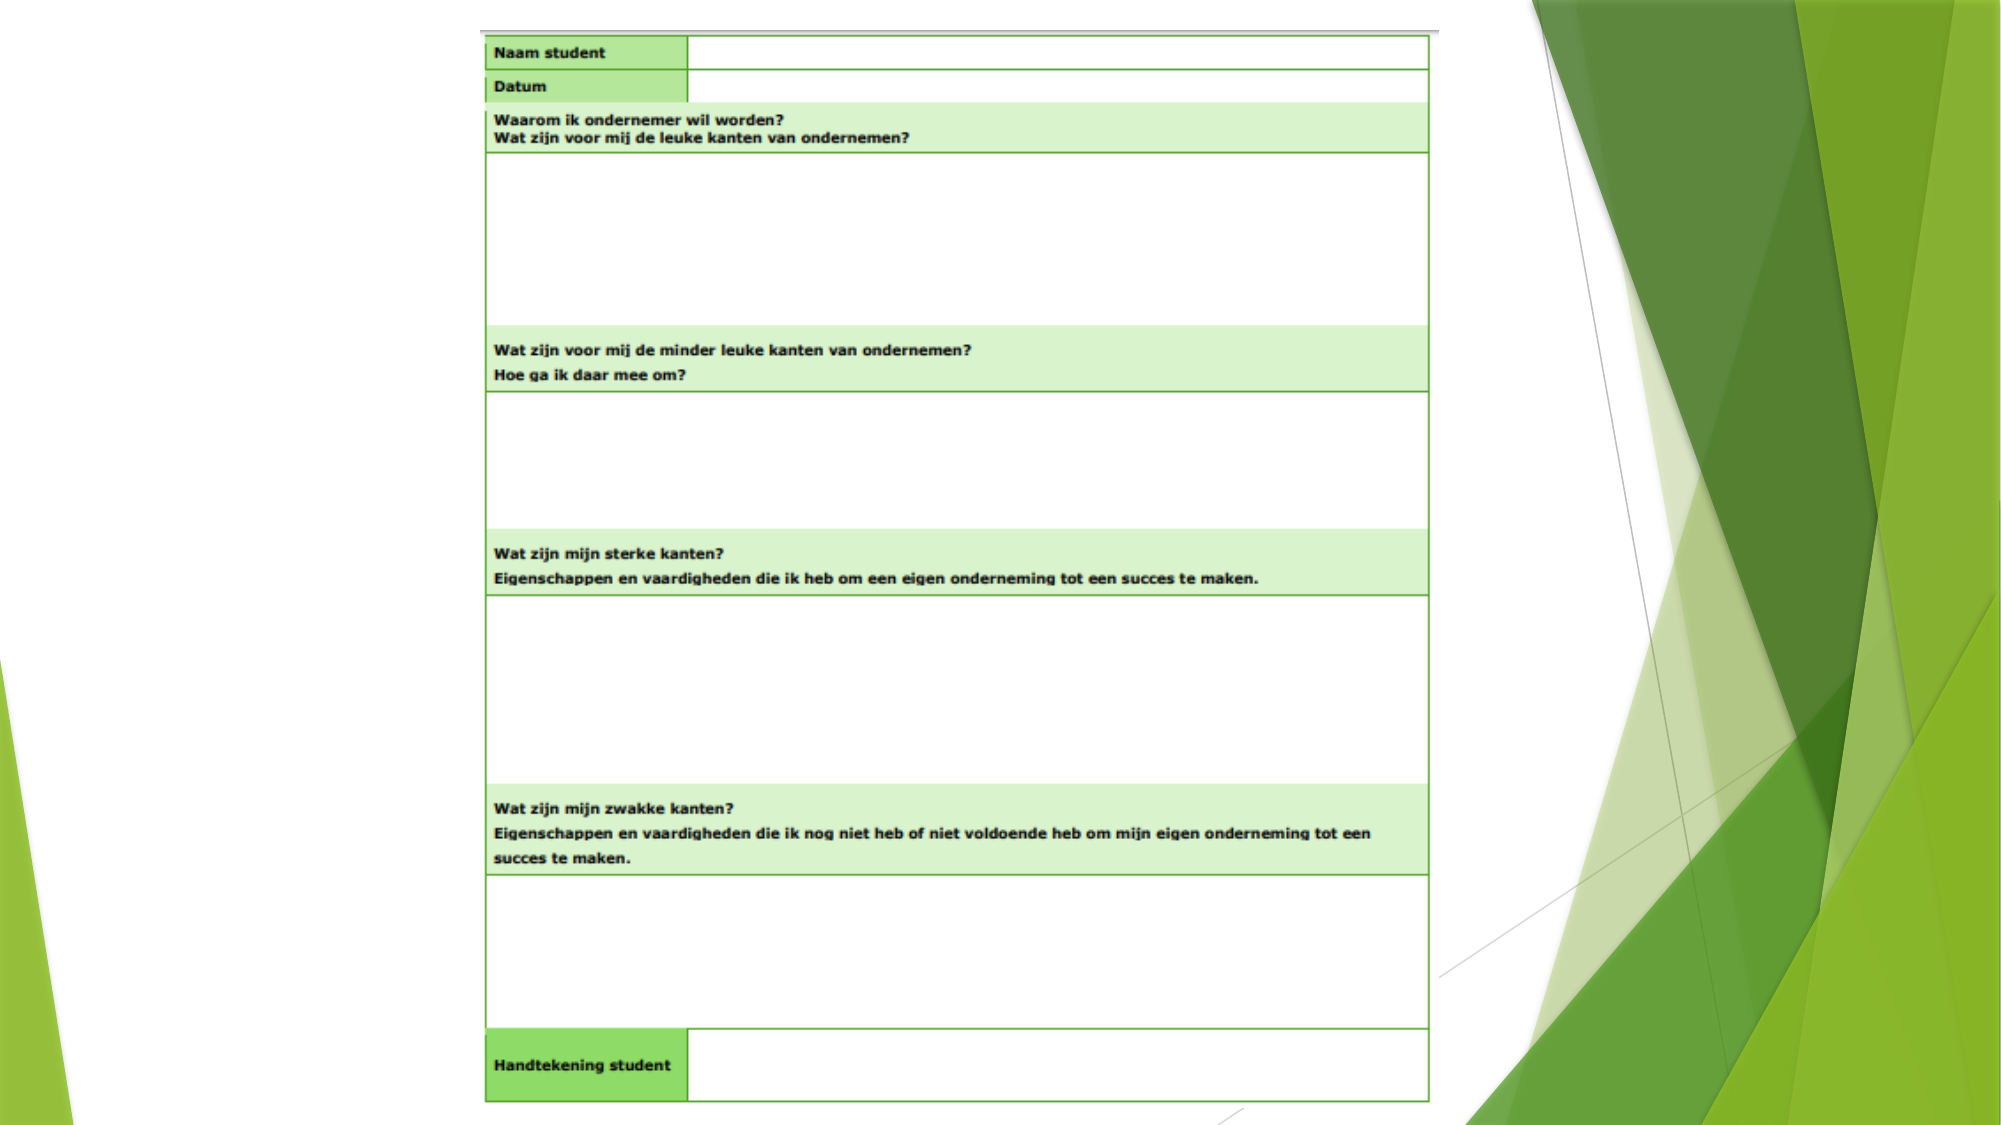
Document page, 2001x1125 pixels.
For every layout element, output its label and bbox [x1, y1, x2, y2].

picture [479, 30, 1439, 1109]
